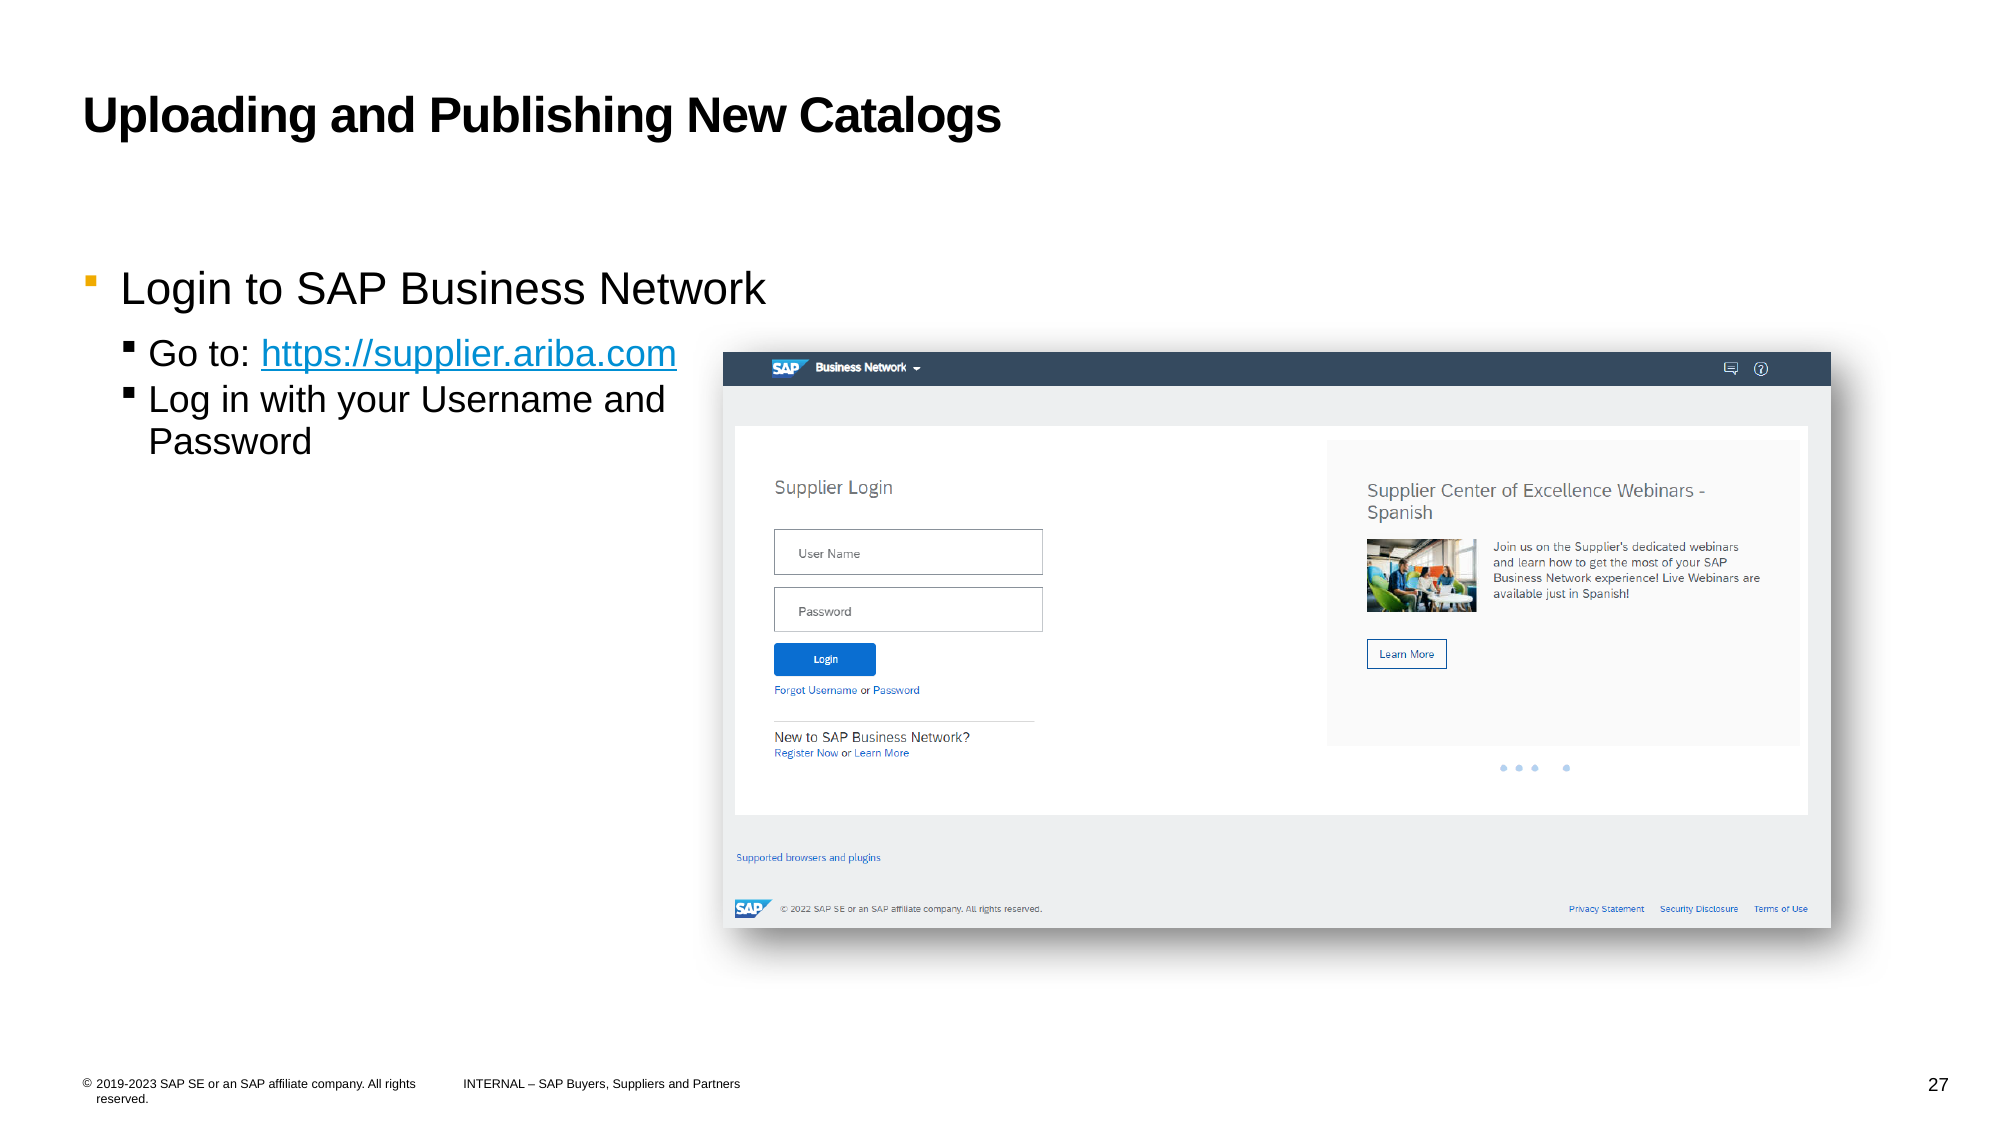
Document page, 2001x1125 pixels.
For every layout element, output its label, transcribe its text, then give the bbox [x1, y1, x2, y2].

picture [723, 351, 1831, 929]
title Uploading and Publishing New Catalogs [82, 82, 1918, 144]
list Login to SAP Business Network Go to: https://supplier.ariba.com Log in with your Username and Password [82, 265, 809, 1040]
